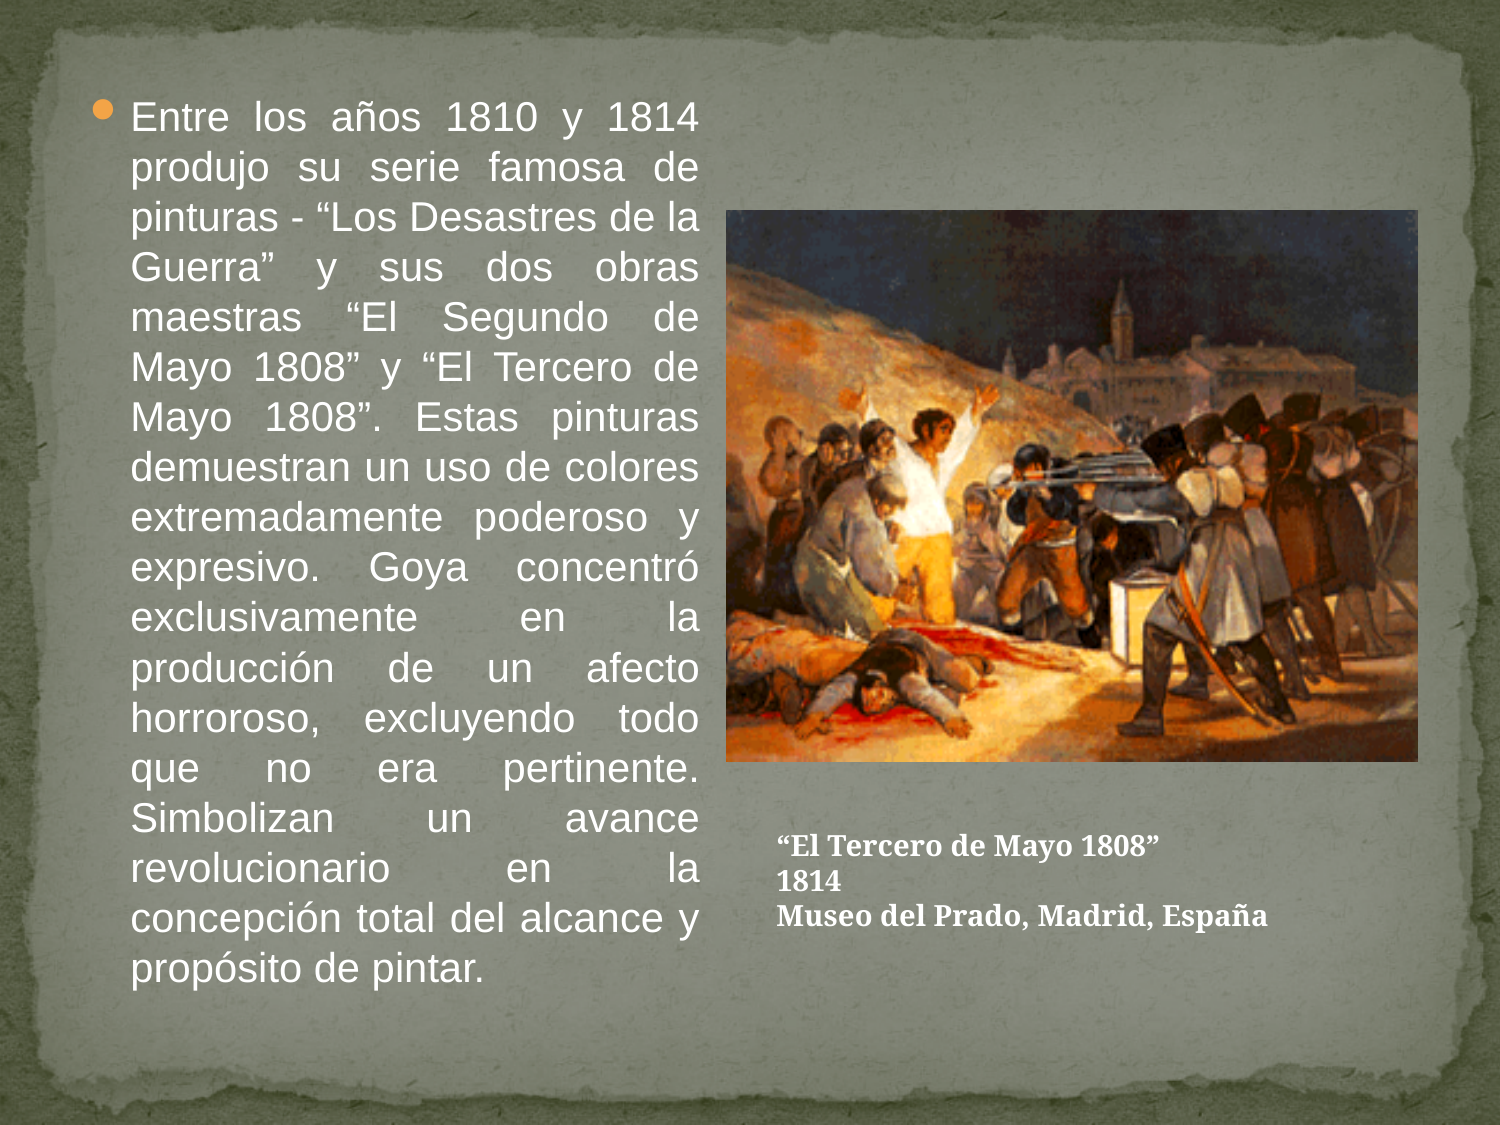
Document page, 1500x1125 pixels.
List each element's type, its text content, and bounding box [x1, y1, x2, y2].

title [74, 24, 1425, 225]
picture [726, 210, 1418, 762]
text_box “El Tercero de Mayo 1808” 1814 Museo del Prado, Madrid, España [761, 820, 1360, 940]
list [728, 212, 1418, 762]
list Entre los años 1810 y 1814 produjo su serie famosa de pinturas - “Los Desastres de la Guerra” y sus dos obras maestras “El Segundo de Mayo 1808” y “El Tercero de Mayo 1808”. Estas pinturas demuestran un uso de colores extremadamente poderoso y expresivo. Goya concentró exclusivamente en la producción de un afecto horroroso, excluyendo todo que no era pertinente. Simbolizan un avance revolucionario en la concepción total del alcance y propósito de pintar. [75, 82, 715, 1013]
